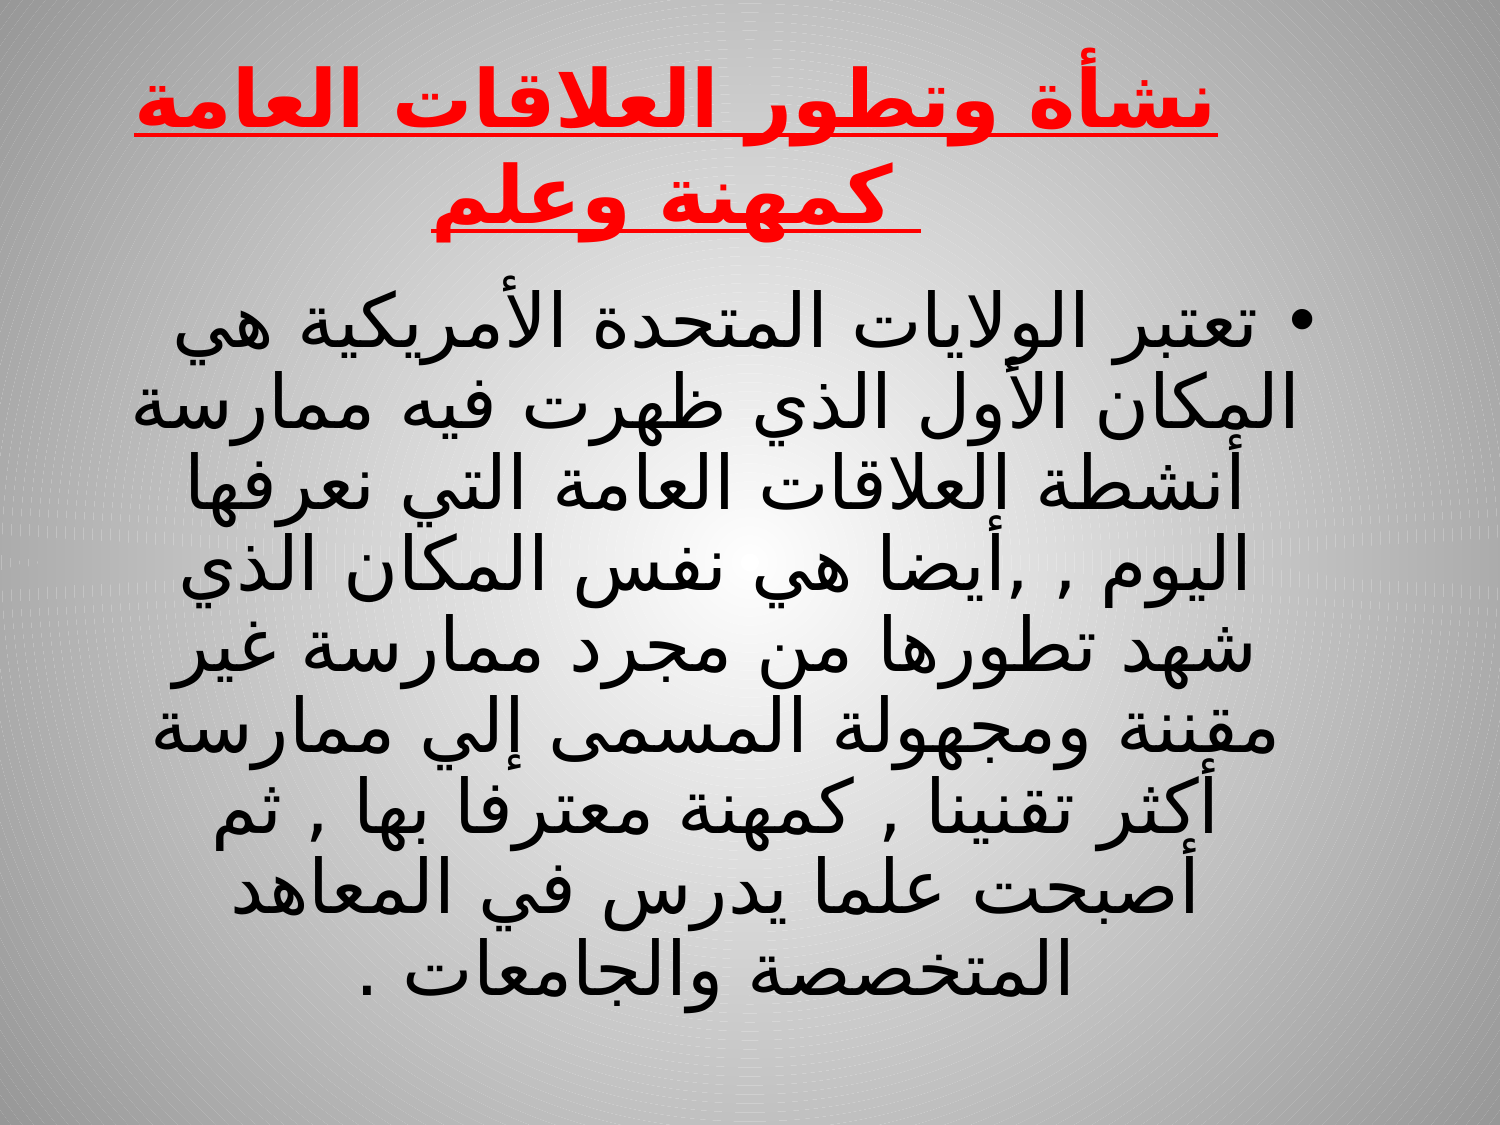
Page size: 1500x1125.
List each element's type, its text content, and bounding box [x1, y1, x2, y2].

title نشأة وتطور العلاقات العامة كمهنة وعلم [112, 24, 1240, 263]
list تعتبر الولايات المتحدة الأمريكية هي المكان الأول الذي ظهرت فيه ممارسة أنشطة العلاقات العامة التي نعرفها اليوم , ,أيضا هي نفس المكان الذي شهد تطورها من مجرد ممارسة غير مقننة ومجهولة المسمى إلي ممارسة أكثر تقنينا , كمهنة معترفا بها , ثم أصبحت علما يدرس في المعاهد المتخصصة والجامعات . [112, 275, 1375, 1050]
